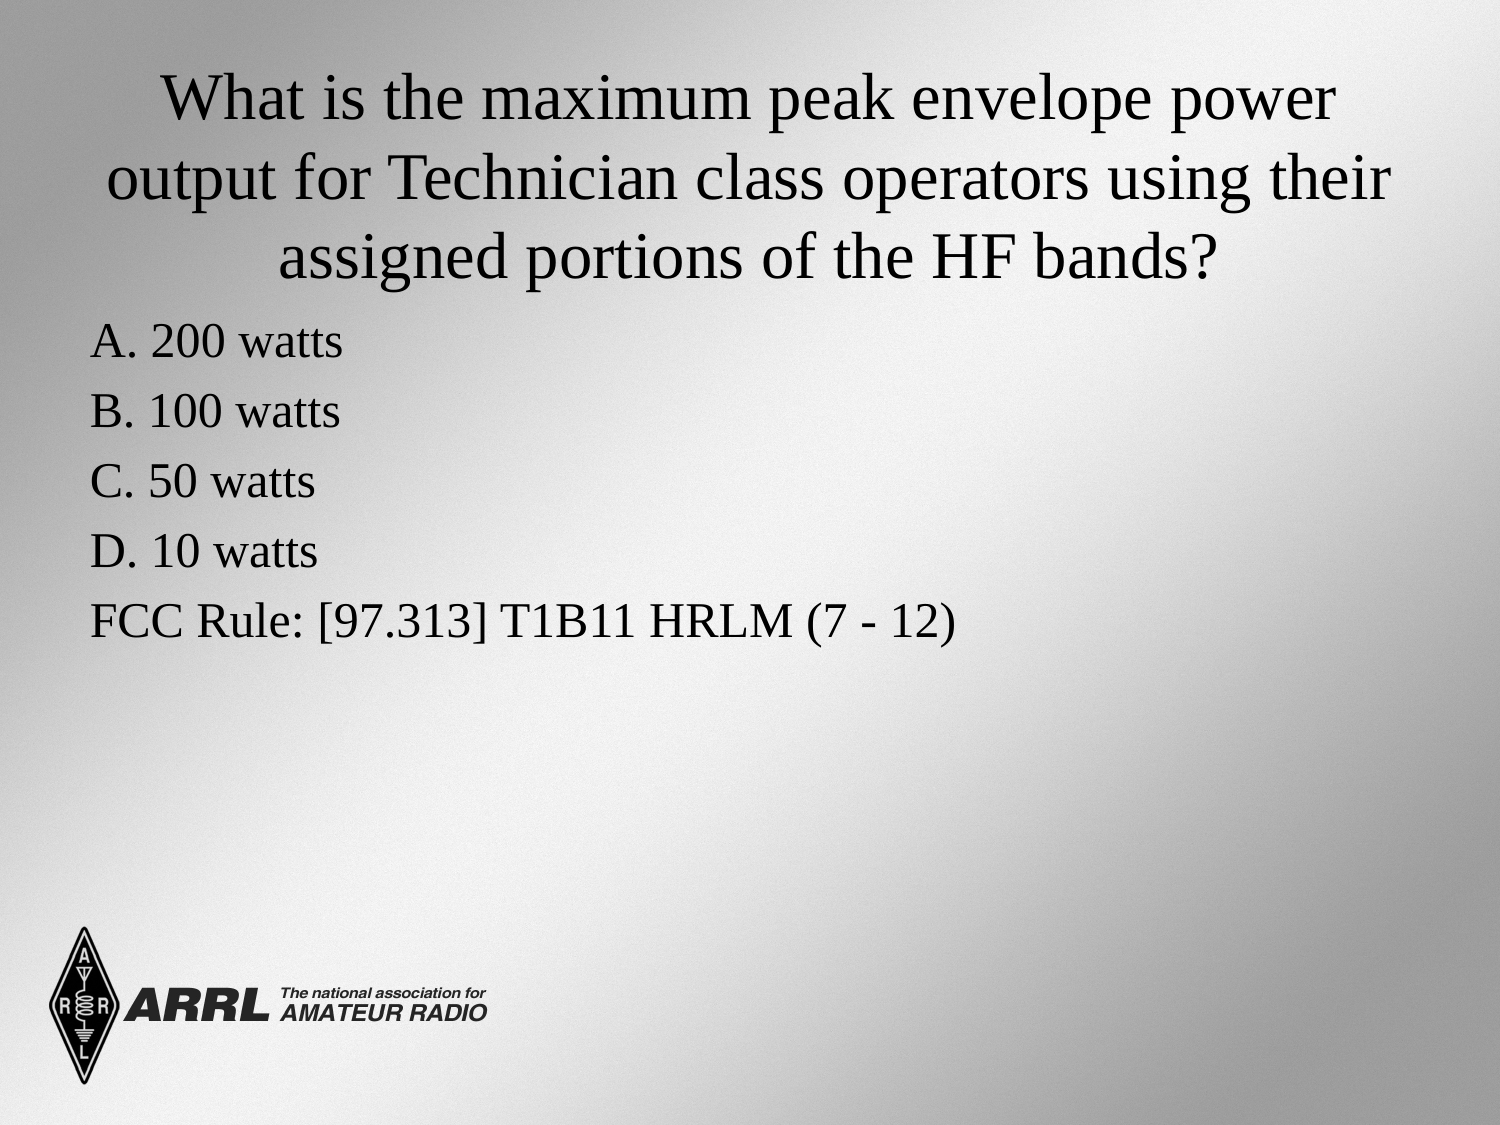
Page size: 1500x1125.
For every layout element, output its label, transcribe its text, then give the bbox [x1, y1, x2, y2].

picture [0, 0, 1500, 1125]
title What is the maximum peak envelope power output for Technician class operators using their assigned portions of the HF bands? [75, 45, 1425, 233]
list A. 200 watts B. 100 watts C. 50 watts D. 10 watts FCC Rule: [97.313] T1B11 HRLM (7 - 12) [75, 299, 1425, 1005]
